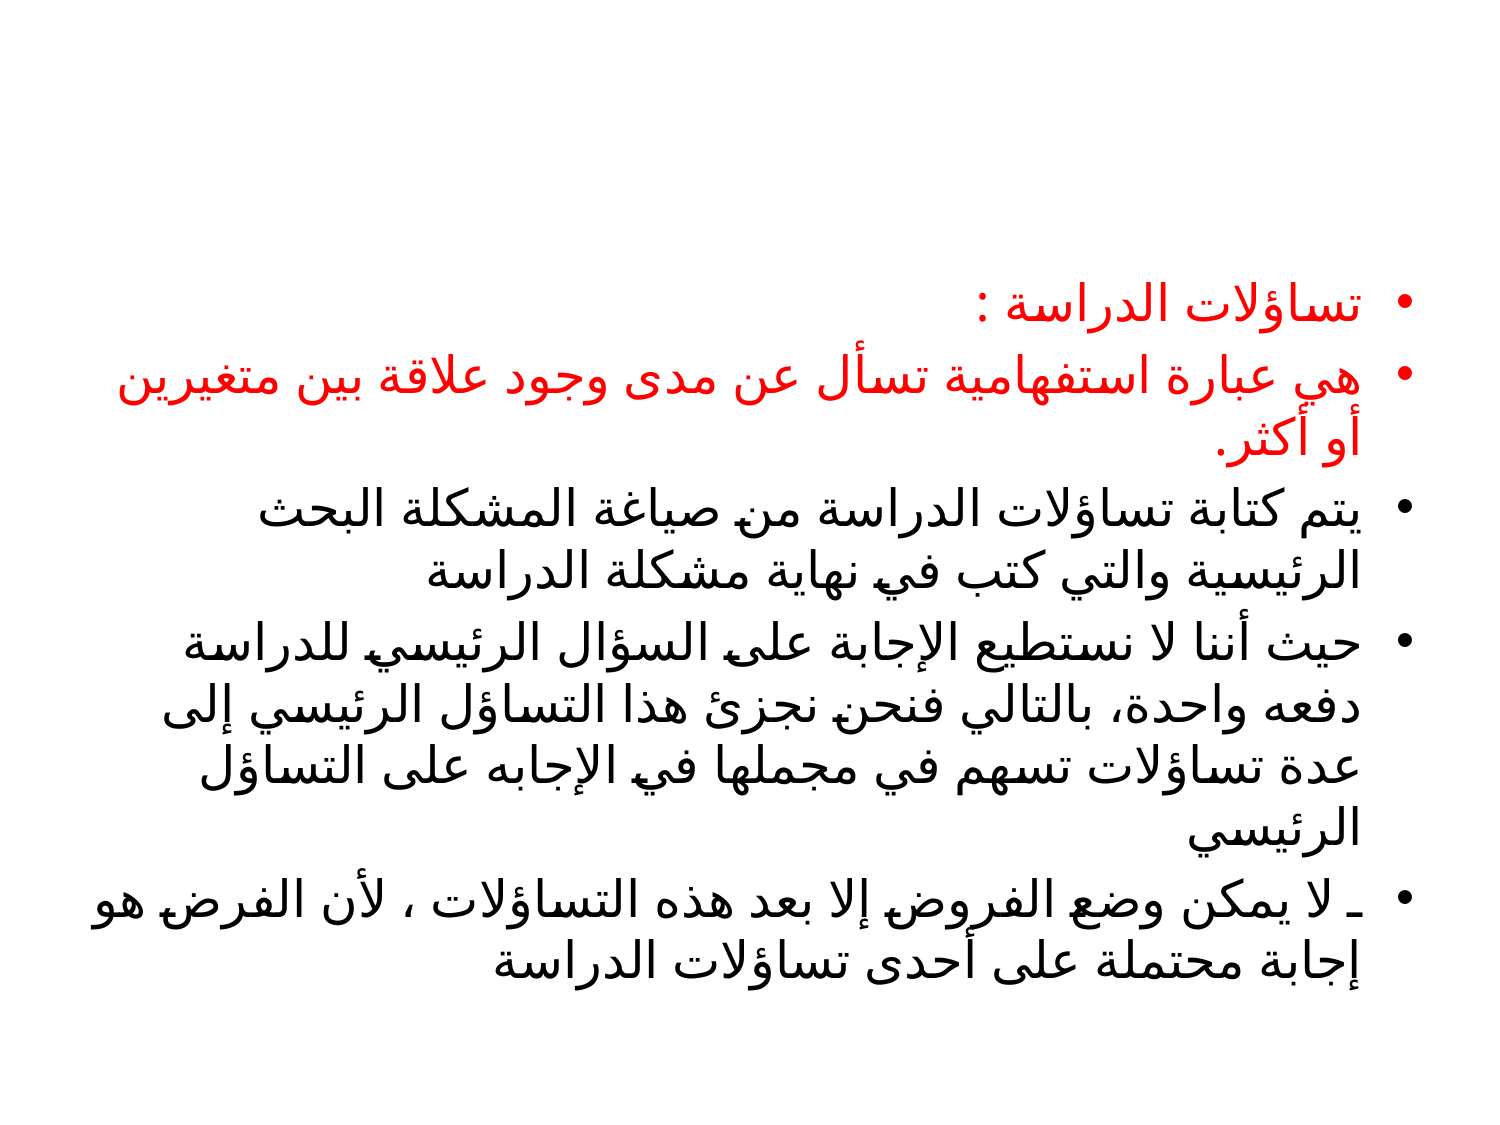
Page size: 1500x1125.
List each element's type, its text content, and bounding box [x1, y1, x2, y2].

list تساؤلات الدراسة : هي عبارة استفهامية تسأل عن مدى وجود علاقة بين متغيرين أو أكثر. يتم كتابة تساؤلات الدراسة من صياغة المشكلة البحث الرئيسية والتي كتب في نهاية مشكلة الدراسة حيث أننا لا نستطيع الإجابة على السؤال الرئيسي للدراسة دفعه واحدة، بالتالي فنحن نجزئ هذا التساؤل الرئيسي إلى عدة تساؤلات تسهم في مجملها في الإجابه على التساؤل الرئيسي ـ لا يمكن وضع الفروض إلا بعد هذه التساؤلات ، لأن الفرض هو إجابة محتملة على أحدى تساؤلات الدراسة [75, 262, 1425, 1005]
